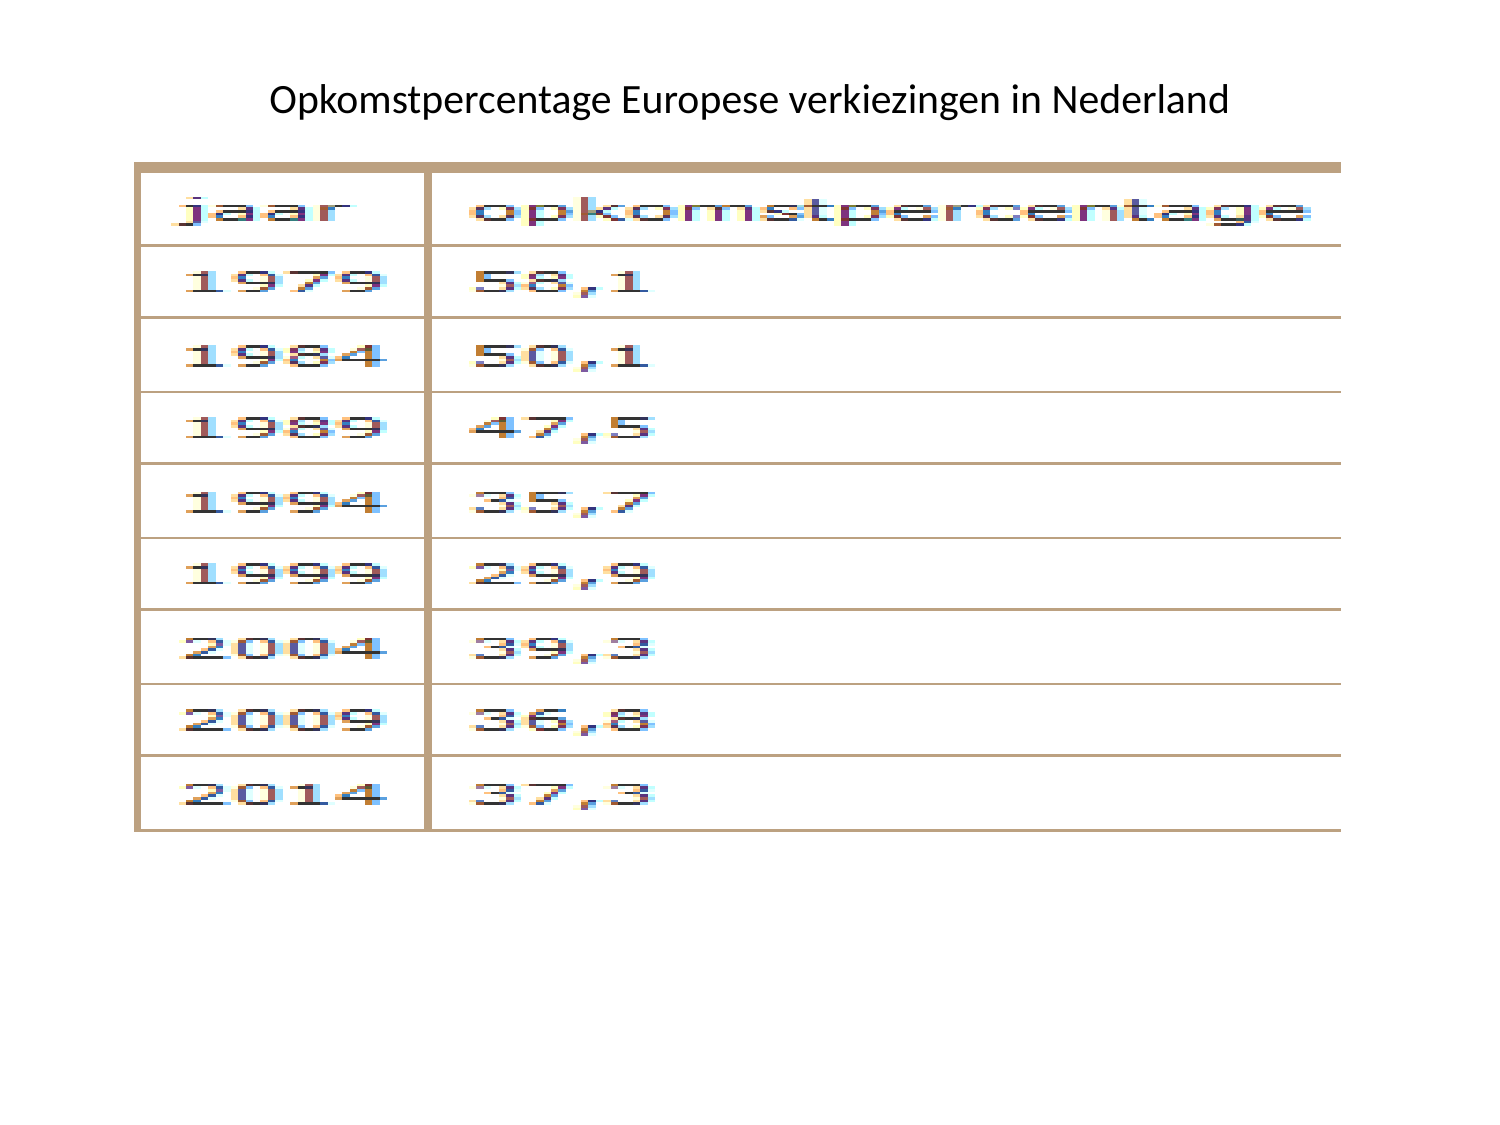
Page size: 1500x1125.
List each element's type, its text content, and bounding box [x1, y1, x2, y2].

title Opkomstpercentage Europese verkiezingen in Nederland [75, 45, 1425, 149]
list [111, 160, 1341, 832]
